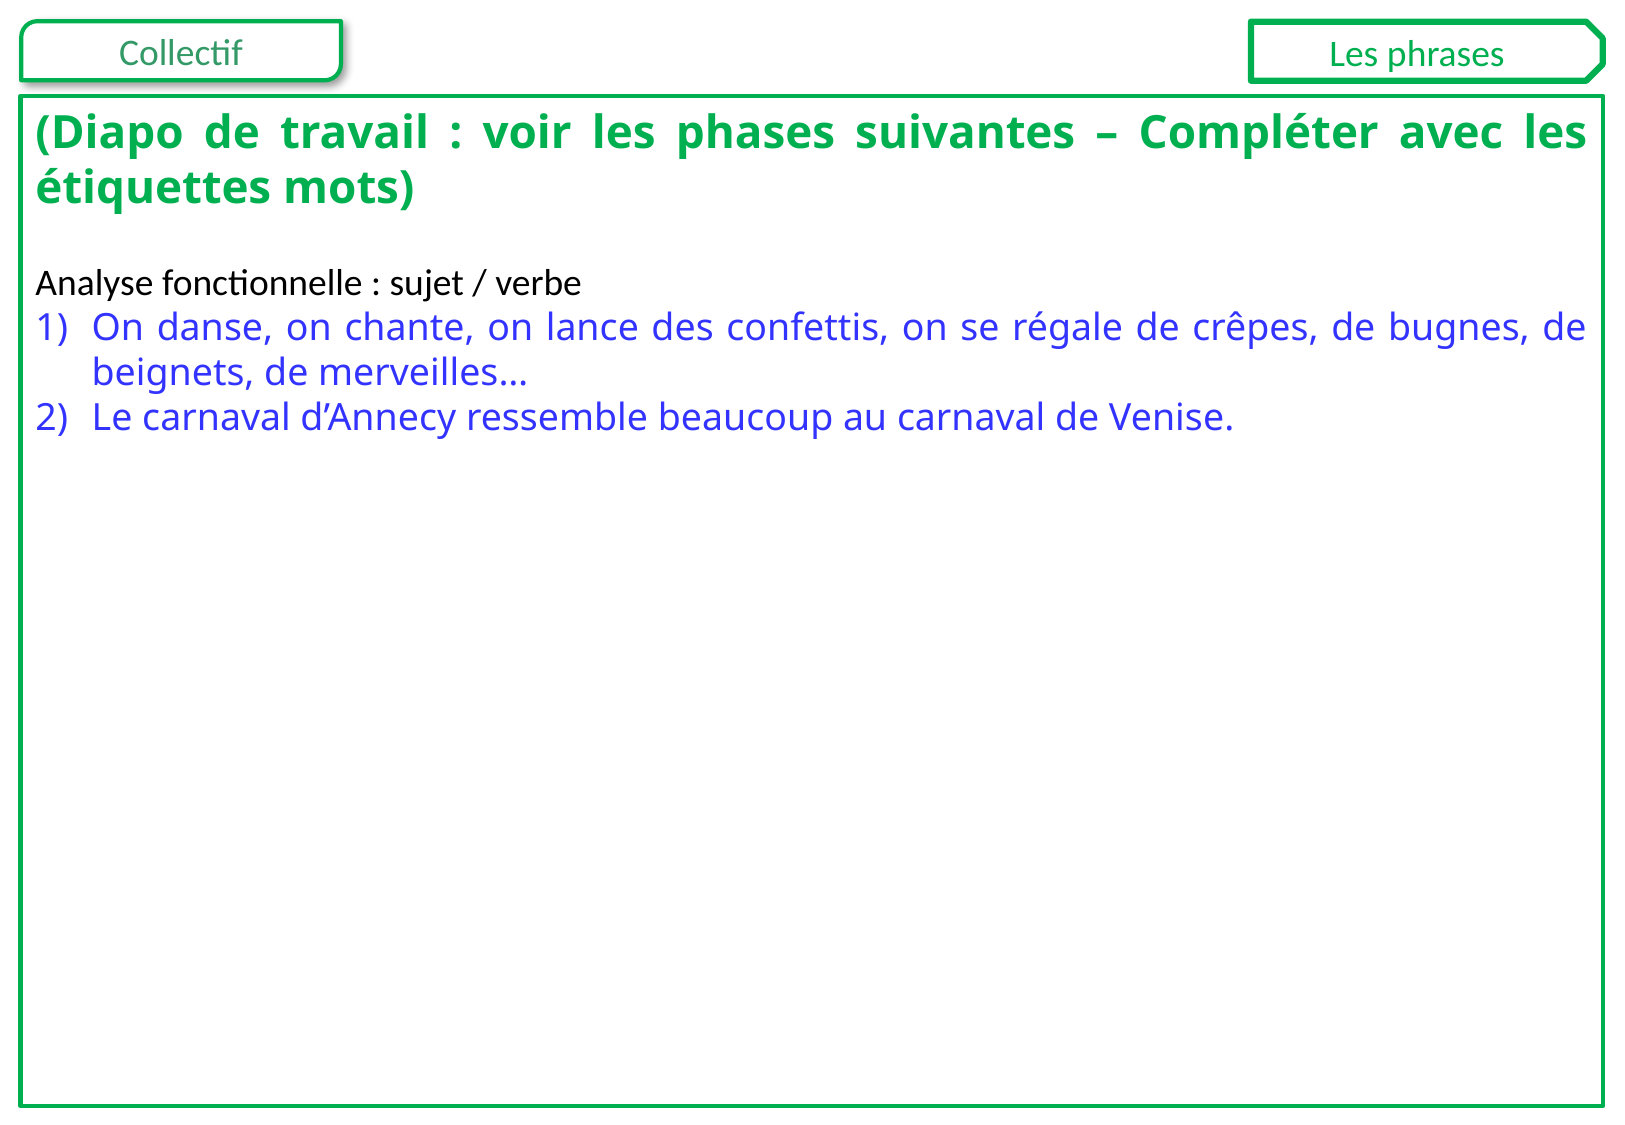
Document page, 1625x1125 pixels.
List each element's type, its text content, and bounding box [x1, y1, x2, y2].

list Les phrases [1250, 21, 1584, 81]
list (Diapo de travail : voir les phases suivantes – Compléter avec les étiquettes mots) Analyse fonctionnelle : sujet / verbe On danse, on chante, on lance des confettis, on se régale de crêpes, de bugnes, de beignets, de merveilles… Le carnaval d’Annecy ressemble beaucoup au carnaval de Venise. [18, 94, 1605, 1108]
